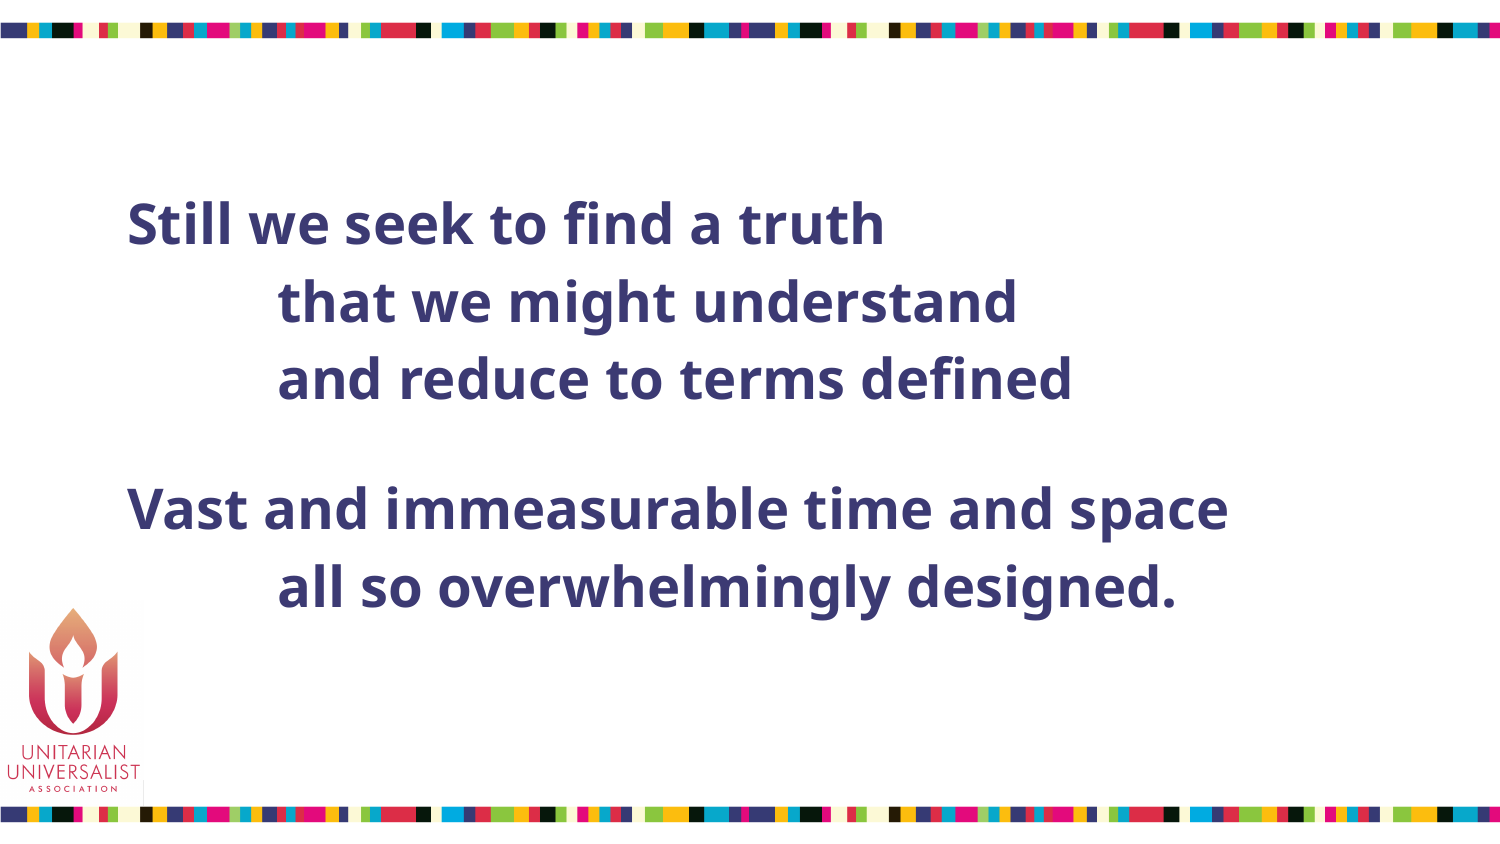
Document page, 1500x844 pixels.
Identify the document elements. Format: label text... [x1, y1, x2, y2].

text_box Still we seek to find a truth that we might understand and reduce to terms defined Vast and immeasurable time and space all so overwhelmingly designed. [112, 163, 1500, 634]
picture [0, 600, 1500, 824]
picture [0, 22, 1500, 40]
